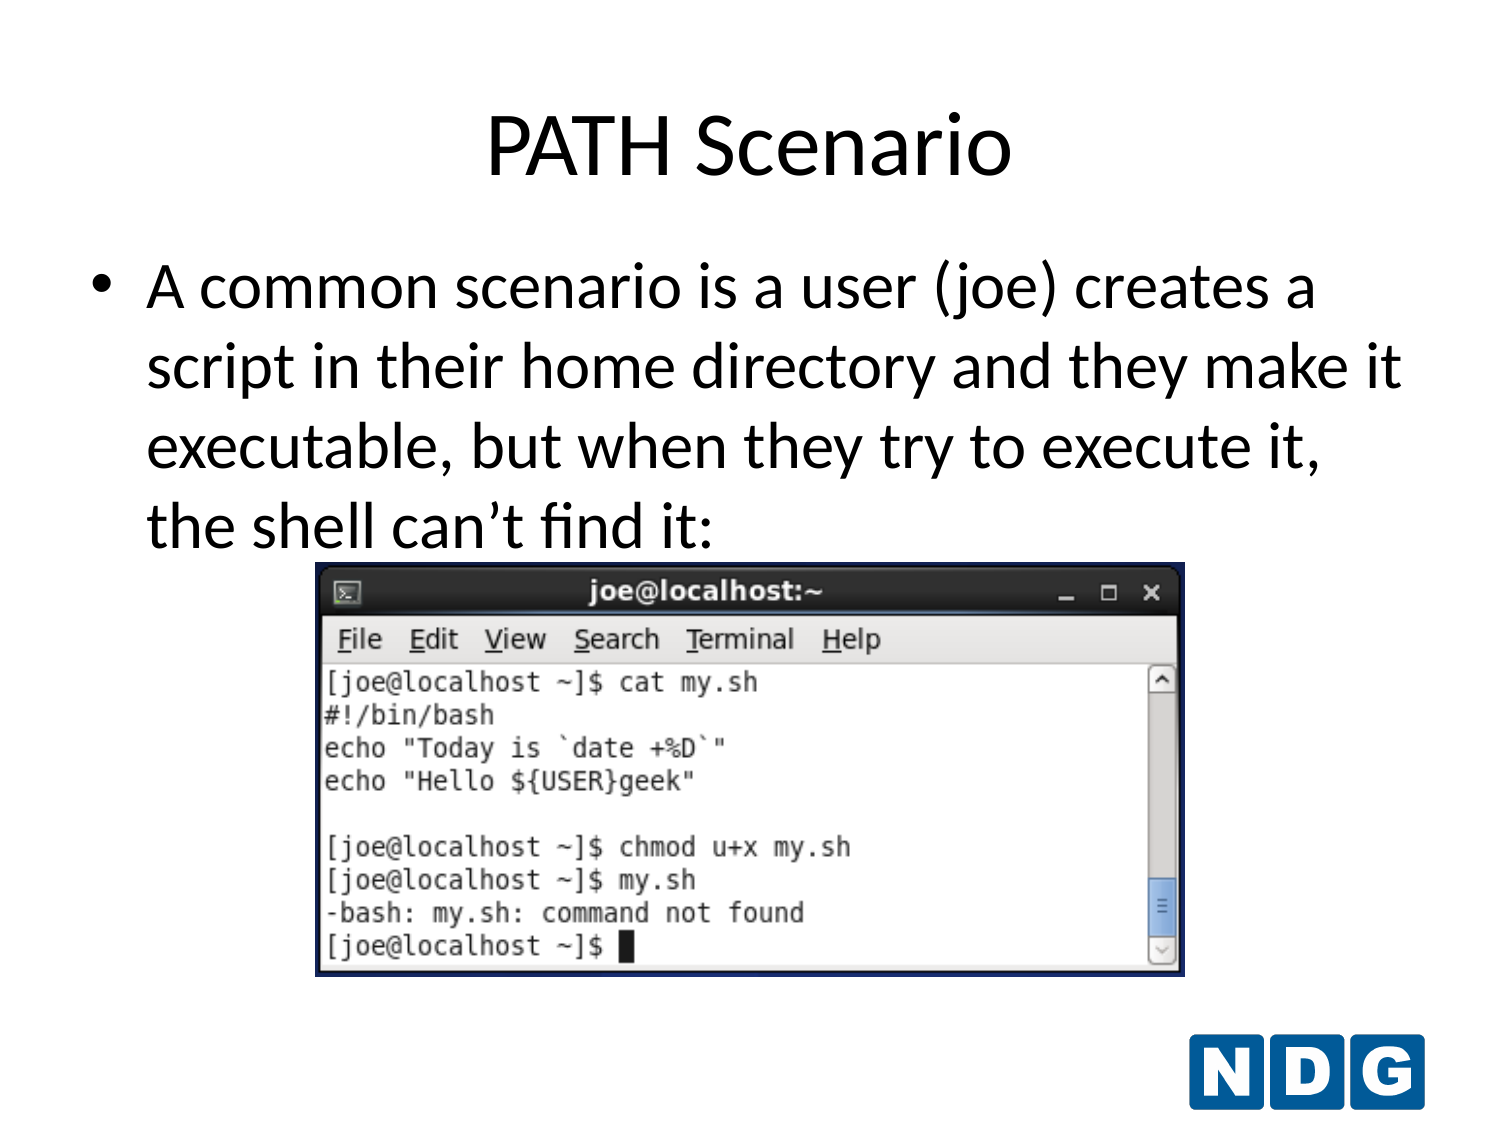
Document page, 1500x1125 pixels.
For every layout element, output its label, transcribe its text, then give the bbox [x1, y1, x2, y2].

picture [315, 562, 1185, 977]
list A common scenario is a user (joe) creates a script in their home directory and they make it executable, but when they try to execute it, the shell can’t find it: [74, 234, 1426, 978]
picture [1189, 1034, 1425, 1110]
title PATH Scenario [74, 44, 1426, 233]
